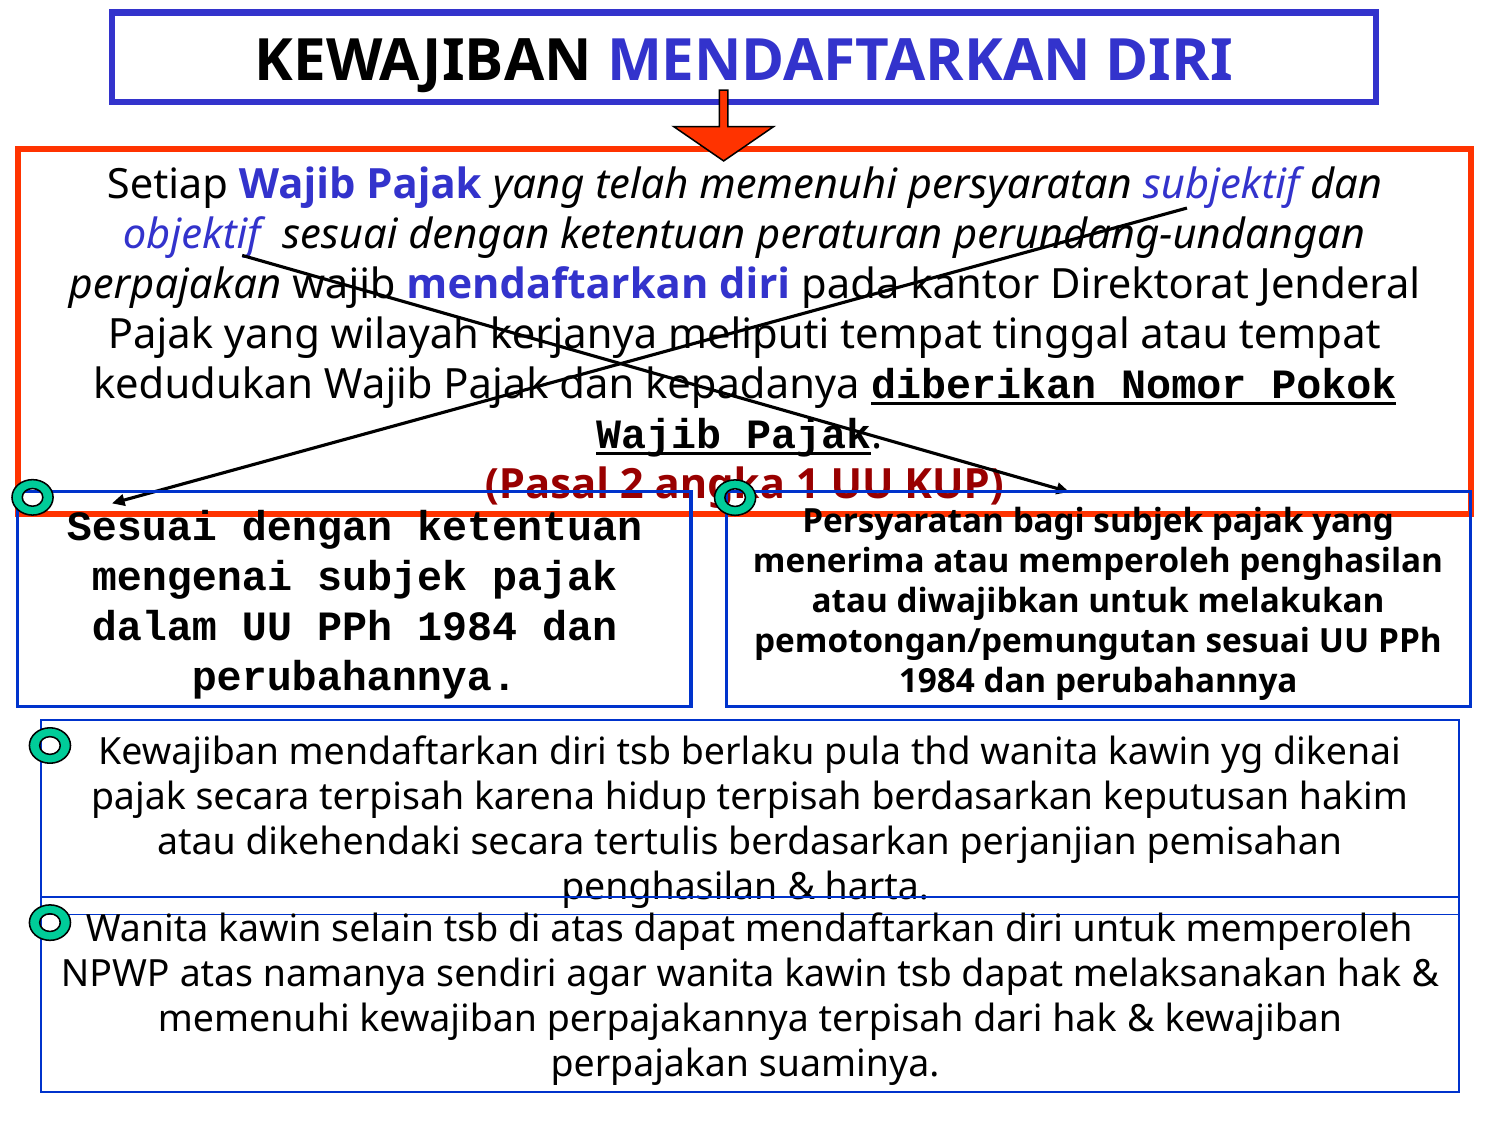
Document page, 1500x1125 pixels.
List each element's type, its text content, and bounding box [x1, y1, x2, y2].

text_box Persyaratan bagi subjek pajak yang menerima atau memperoleh penghasilan atau diwajibkan untuk melakukan pemotongan/pemungutan sesuai UU PPh 1984 dan perubahannya [726, 491, 1471, 707]
text_box [29, 727, 71, 764]
text_box Kewajiban mendaftarkan diri tsb berlaku pula thd wanita kawin yg dikenai pajak secara terpisah karena hidup terpisah berdasarkan keputusan hakim atau dikehendaki secara tertulis berdasarkan perjanjian pemisahan penghasilan & harta. [41, 719, 1459, 896]
text_box Setiap Wajib Pajak yang telah memenuhi persyaratan subjektif dan objektif sesuai dengan ketentuan peraturan perundang-undangan perpajakan wajib mendaftarkan diri pada kantor Direktorat Jenderal Pajak yang wilayah kerjanya meliputi tempat tinggal atau tempat kedudukan Wajib Pajak dan kepadanya diberikan Nomor Pokok Wajib Pajak. (Pasal 2 angka 1 UU KUP) [17, 148, 1472, 515]
text_box [714, 479, 756, 516]
text_box Sesuai dengan ketentuan mengenai subjek pajak dalam UU PPh 1984 dan perubahannya. [17, 491, 692, 707]
text_box [29, 904, 71, 941]
text_box [11, 479, 54, 516]
text_box [242, 255, 1069, 491]
title KEWAJIBAN MENDAFTARKAN DIRI [111, 12, 1377, 103]
text_box [673, 90, 774, 161]
text_box Wanita kawin selain tsb di atas dapat mendaftarkan diri untuk memperoleh NPWP atas namanya sendiri agar wanita kawin tsb dapat melaksanakan hak & memenuhi kewajiban perpajakannya terpisah dari hak & kewajiban perpajakan suaminya. [41, 896, 1459, 1092]
